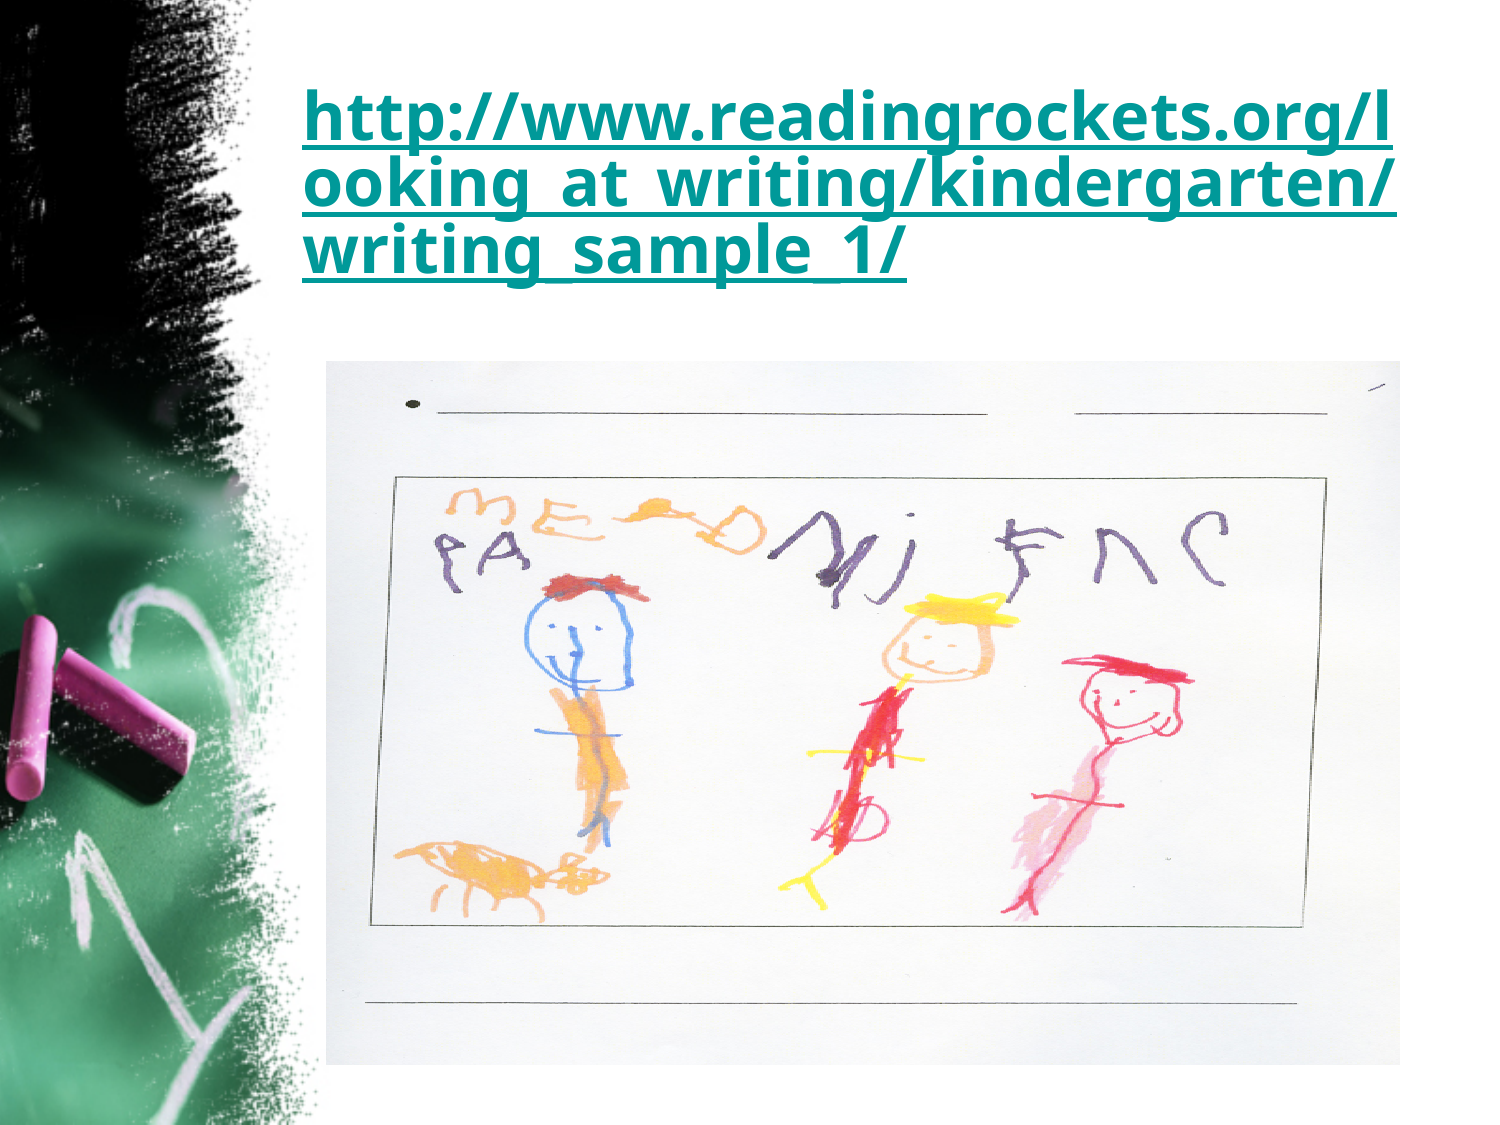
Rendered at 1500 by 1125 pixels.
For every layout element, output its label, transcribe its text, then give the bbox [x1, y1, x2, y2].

title http://www.readingrockets.org/looking_at_writing/kindergarten/writing_sample_1/ [287, 50, 1438, 188]
picture [0, 0, 1500, 1125]
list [326, 361, 1401, 1065]
